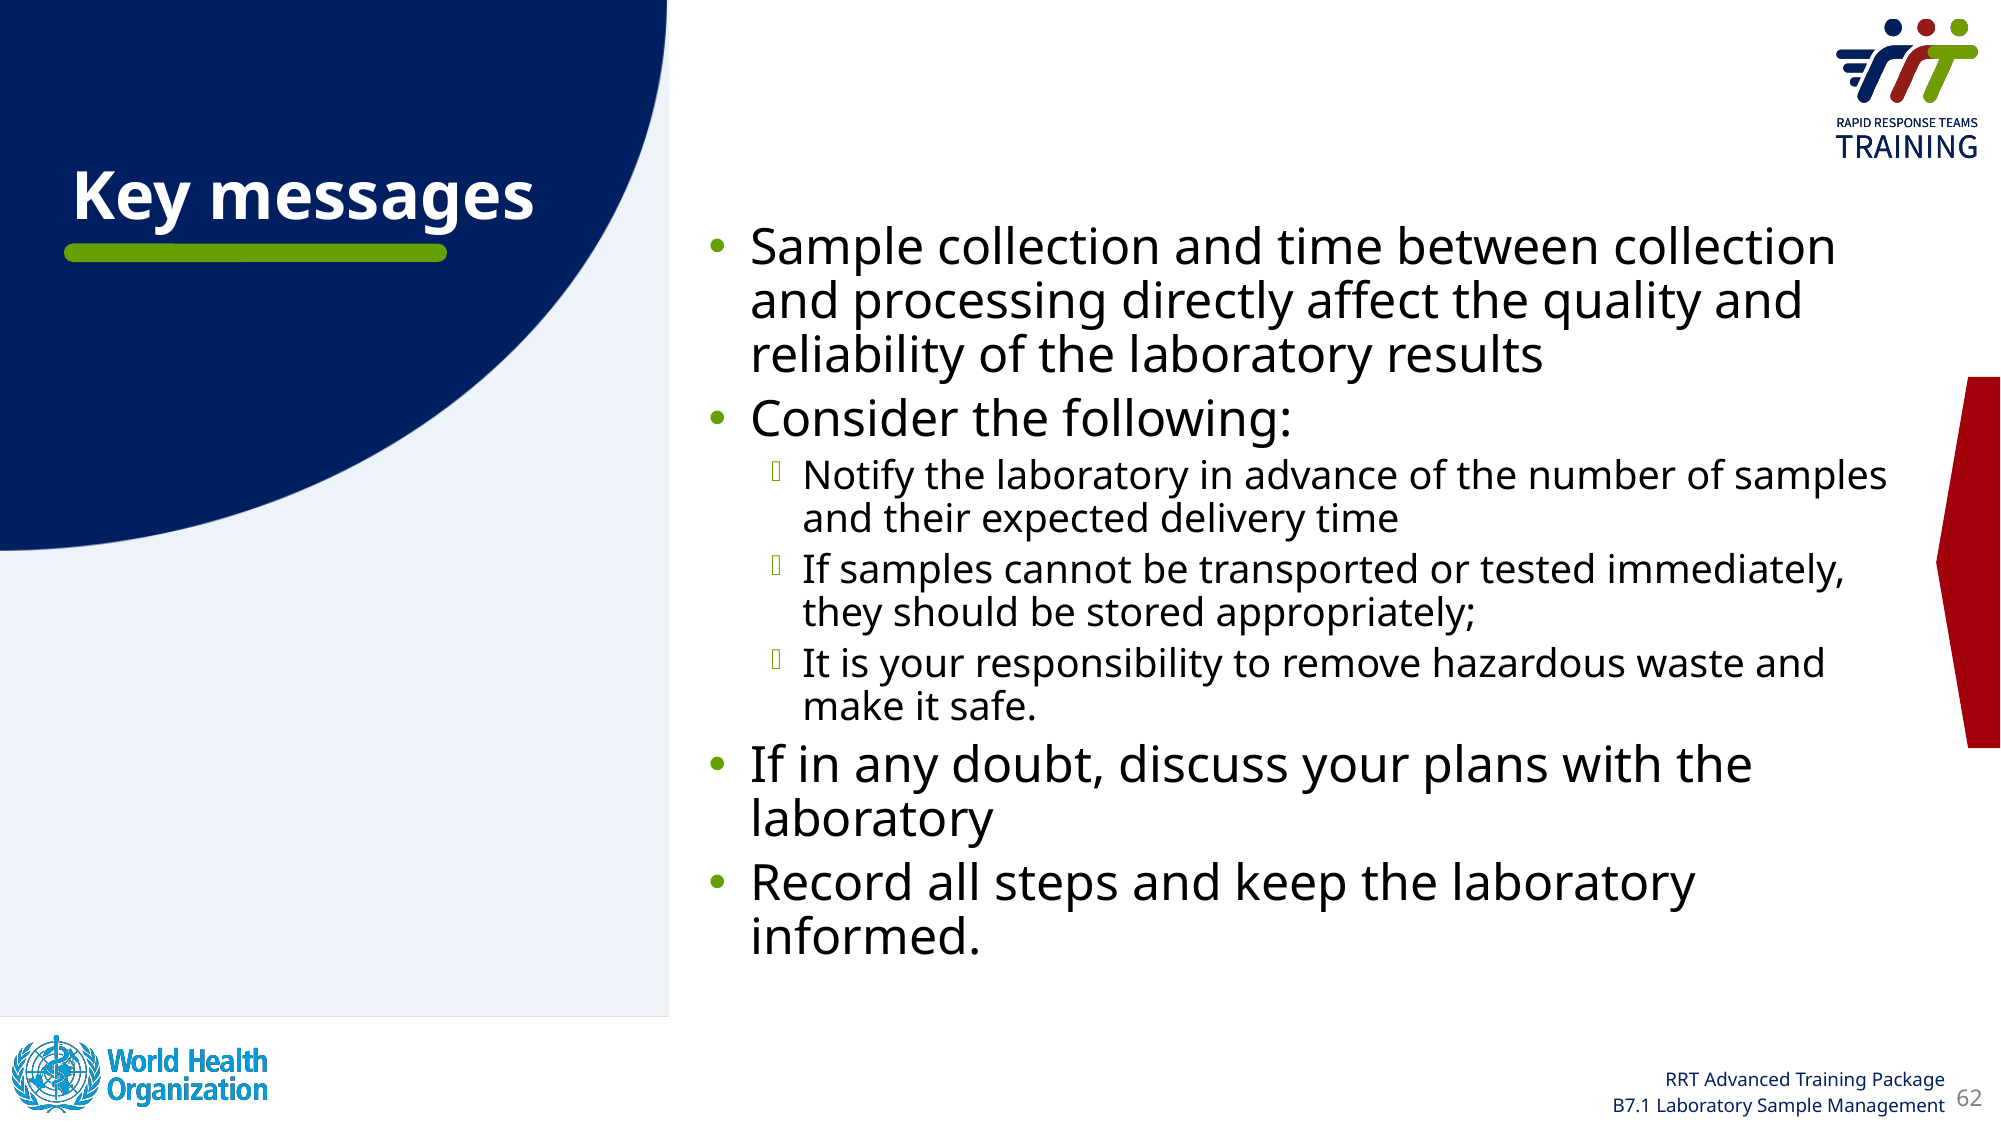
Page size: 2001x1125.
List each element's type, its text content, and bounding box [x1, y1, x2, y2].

picture [30, 1083, 37, 1091]
list Sample collection and time between collection and processing directly affect the quality and reliability of the laboratory results Consider the following: Notify the laboratory in advance of the number of samples and their expected delivery time If samples cannot be transported or tested immediately, they should be stored appropriately; It is your responsibility to remove hazardous waste and make it safe. If in any doubt, discuss your plans with the laboratory Record all steps and keep the laboratory informed. [700, 137, 1937, 1049]
picture [36, 1088, 78, 1105]
picture [22, 1062, 26, 1077]
picture [50, 1108, 62, 1113]
picture [46, 1056, 54, 1062]
picture [0, 0, 669, 1018]
picture [40, 1062, 47, 1070]
picture [24, 1054, 36, 1087]
picture [1835, 19, 1978, 167]
picture [59, 1035, 267, 1113]
picture [34, 1054, 43, 1078]
picture [12, 1035, 54, 1068]
picture [71, 1053, 90, 1091]
picture [12, 1083, 48, 1113]
